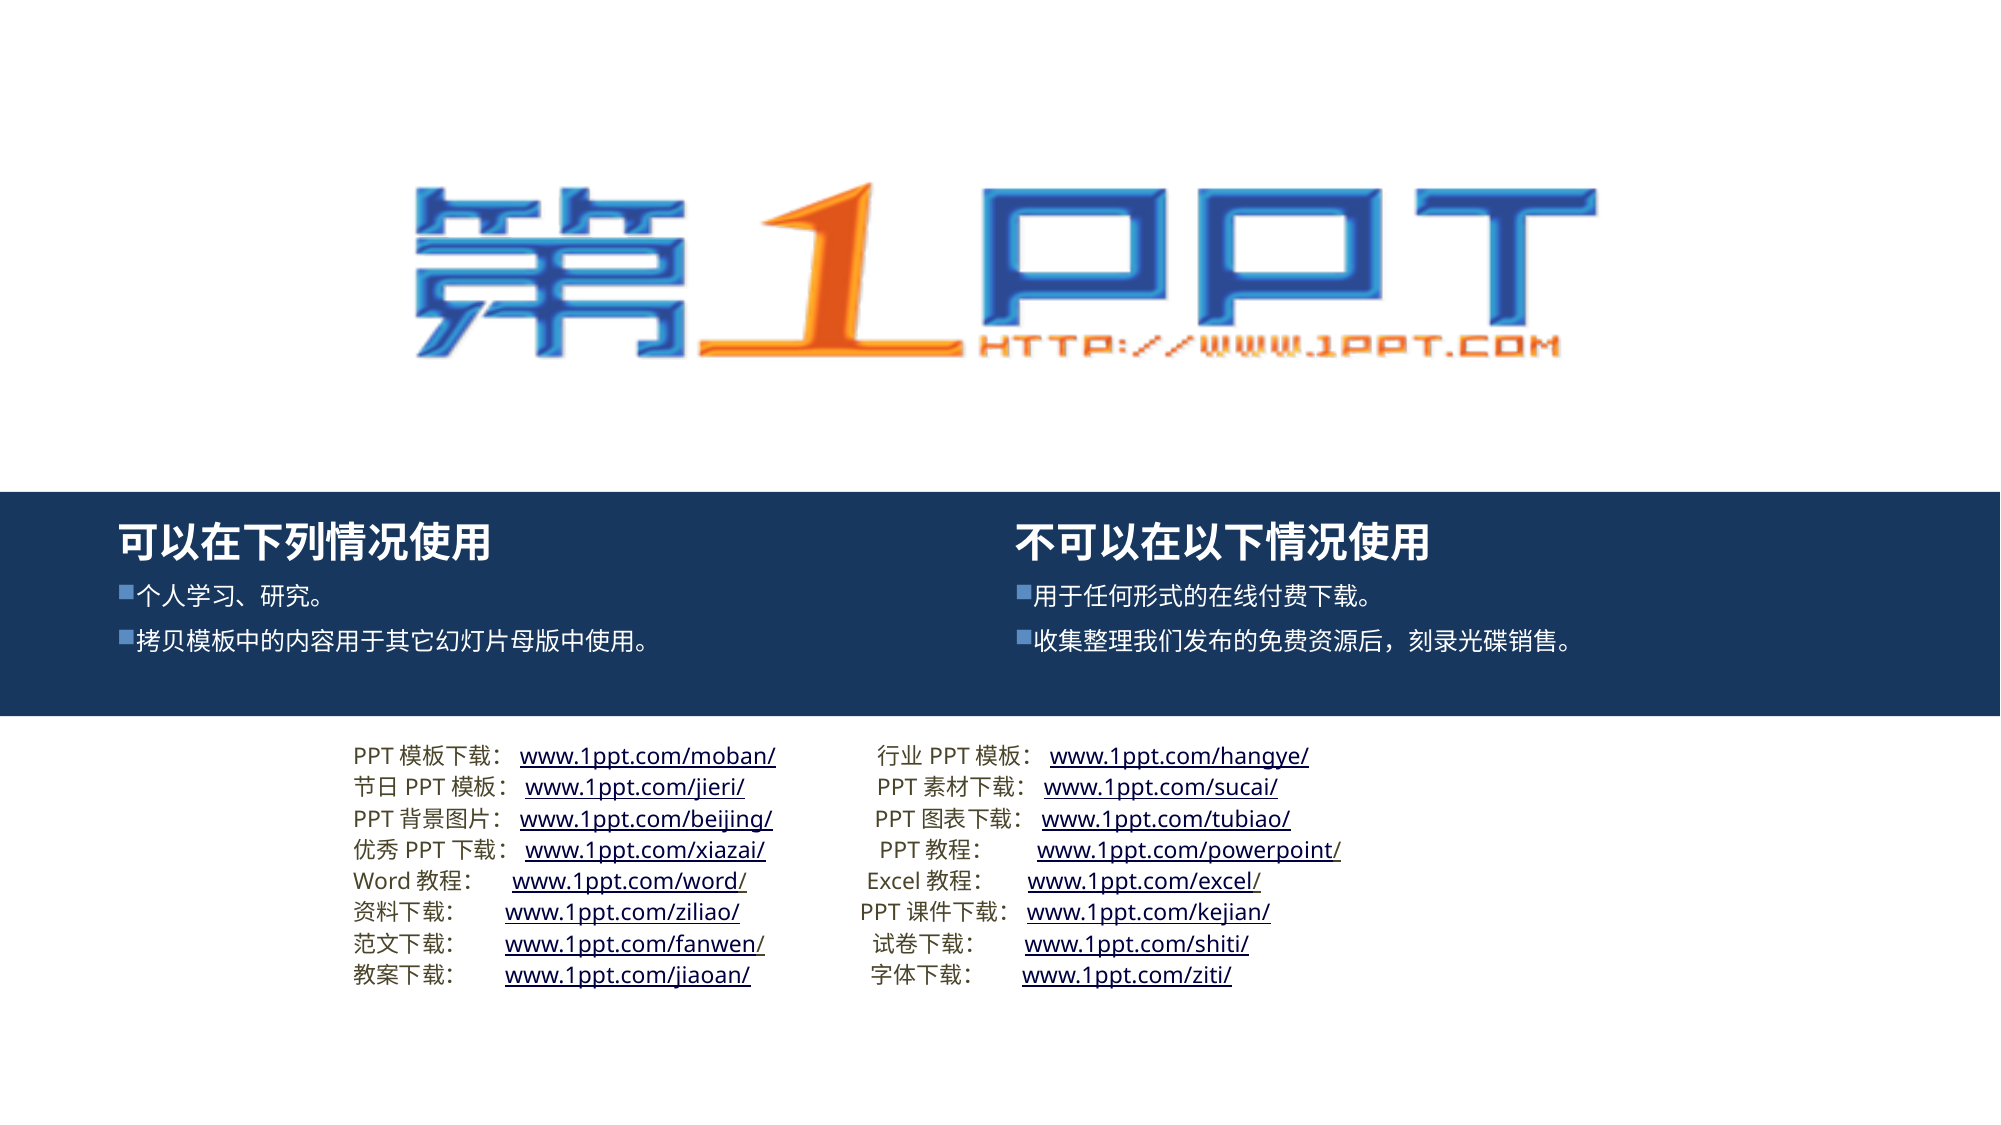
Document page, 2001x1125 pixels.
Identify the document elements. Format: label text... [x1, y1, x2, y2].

text_box [0, 491, 2000, 717]
picture [179, 51, 1867, 492]
text_box 不可以在以下情况使用 用于任何形式的在线付费下载。 收集整理我们发布的免费资源后，刻录光碟销售。 [999, 508, 1898, 762]
text_box PPT模板下载：www.1ppt.com/moban/ 行业PPT模板：www.1ppt.com/hangye/ 节日PPT模板：www.1ppt.com/jieri/ PPT素材下载：www.1ppt.com/sucai/ PPT背景图片：www.1ppt.com/beijing/ PPT图表下载：www.1ppt.com/tubiao/ 优秀PPT下载：www.1ppt.com/xiazai/ PPT教程： www.1ppt.com/powerpoint/ Word教程： www.1ppt.com/word/ Excel教程： www.1ppt.com/excel/ 资料下载： www.1ppt.com/ziliao/ PPT课件下载：www.1ppt.com/kejian/ 范文下载： www.1ppt.com/fanwen/ 试卷下载： www.1ppt.com/shiti/ 教案下载： www.1ppt.com/jiaoan/ 字体下载： www.1ppt.com/ziti/ [336, 762, 1752, 1008]
text_box 可以在下列情况使用 个人学习、研究。 拷贝模板中的内容用于其它幻灯片母版中使用。 [102, 508, 1000, 774]
